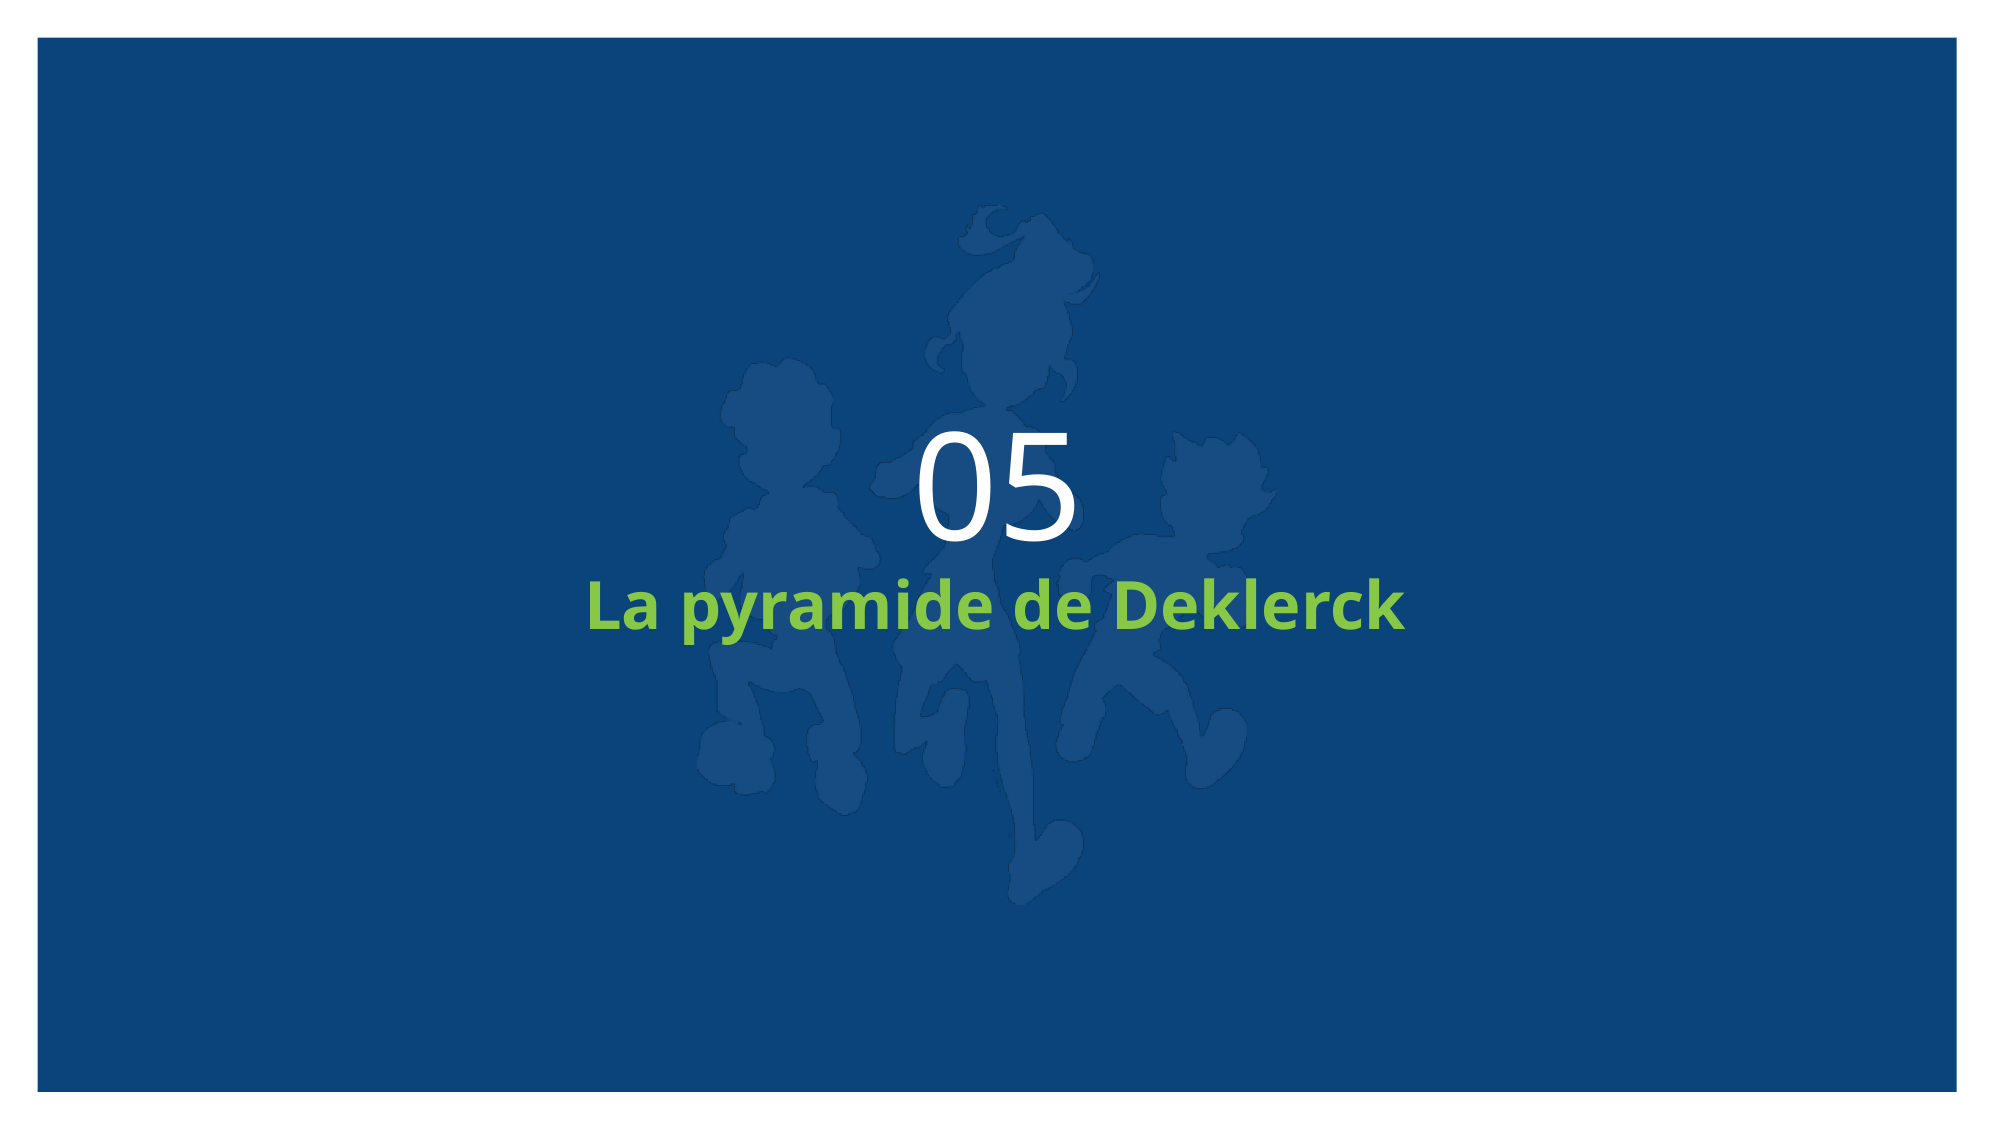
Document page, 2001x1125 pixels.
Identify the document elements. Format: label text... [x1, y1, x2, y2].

picture [697, 204, 1278, 555]
text_box 05 [865, 383, 1130, 579]
picture [697, 651, 1278, 905]
text_box La pyramide de Deklerck [466, 555, 1524, 651]
